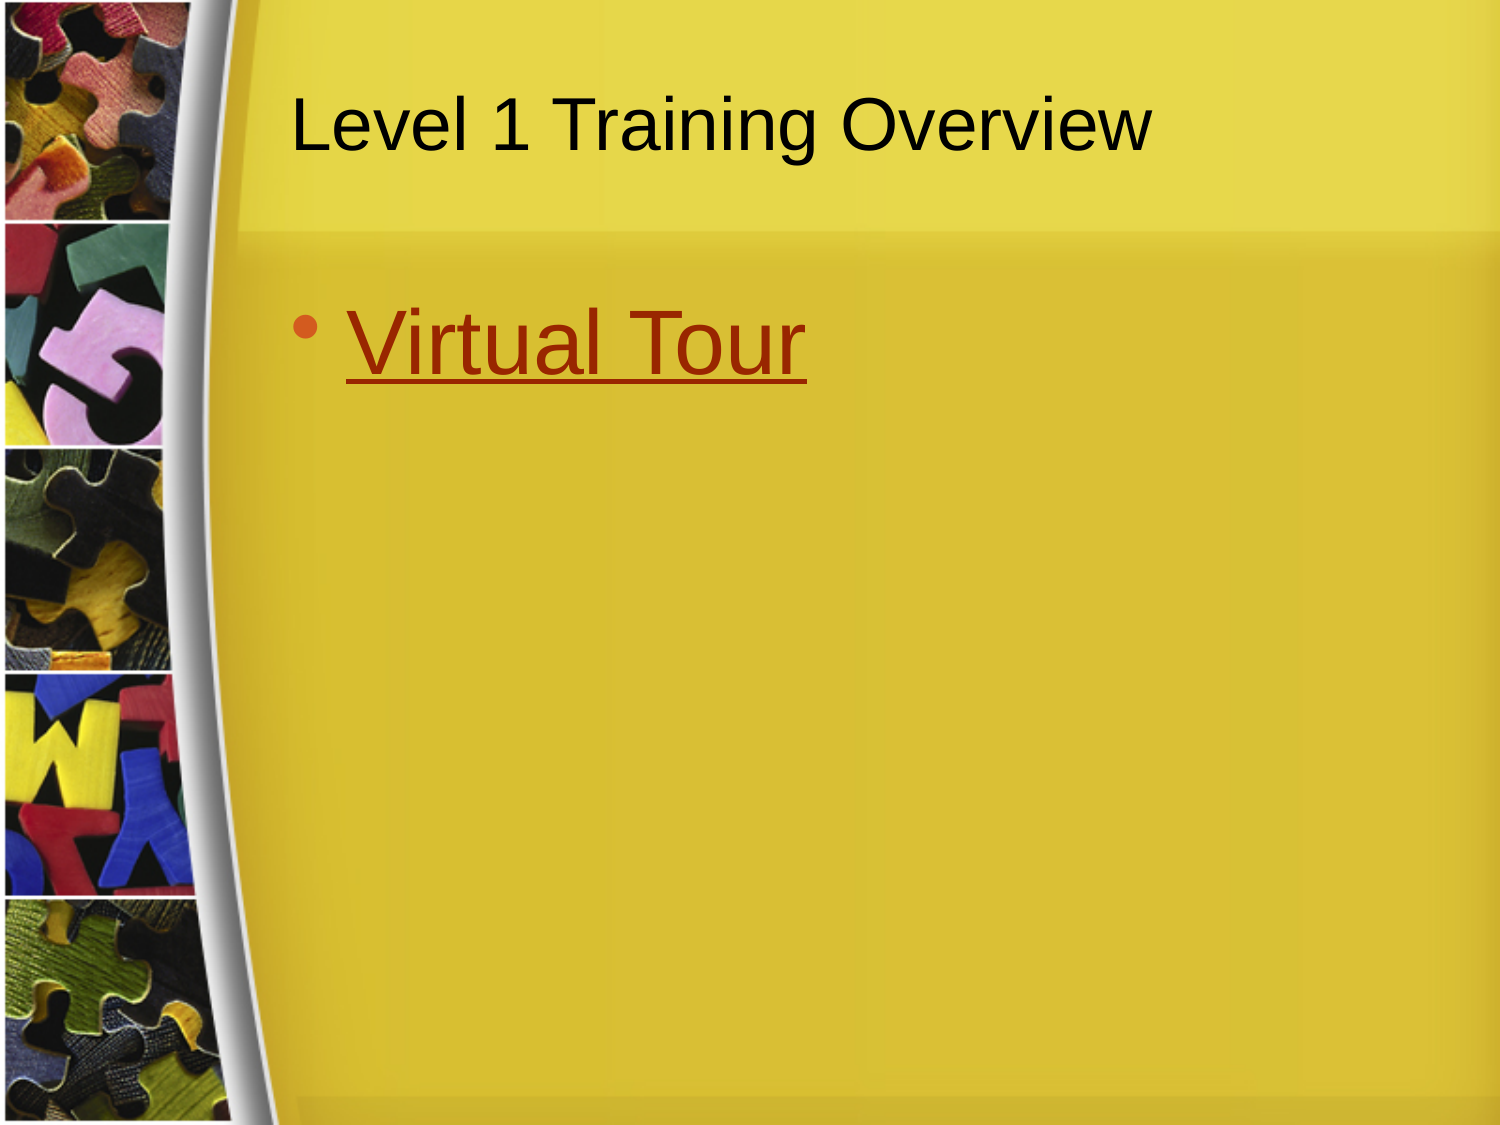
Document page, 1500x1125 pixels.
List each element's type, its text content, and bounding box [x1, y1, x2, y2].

list Virtual Tour [274, 274, 1476, 988]
picture [0, 0, 1500, 1125]
title Level 1 Training Overview [274, 32, 1473, 209]
